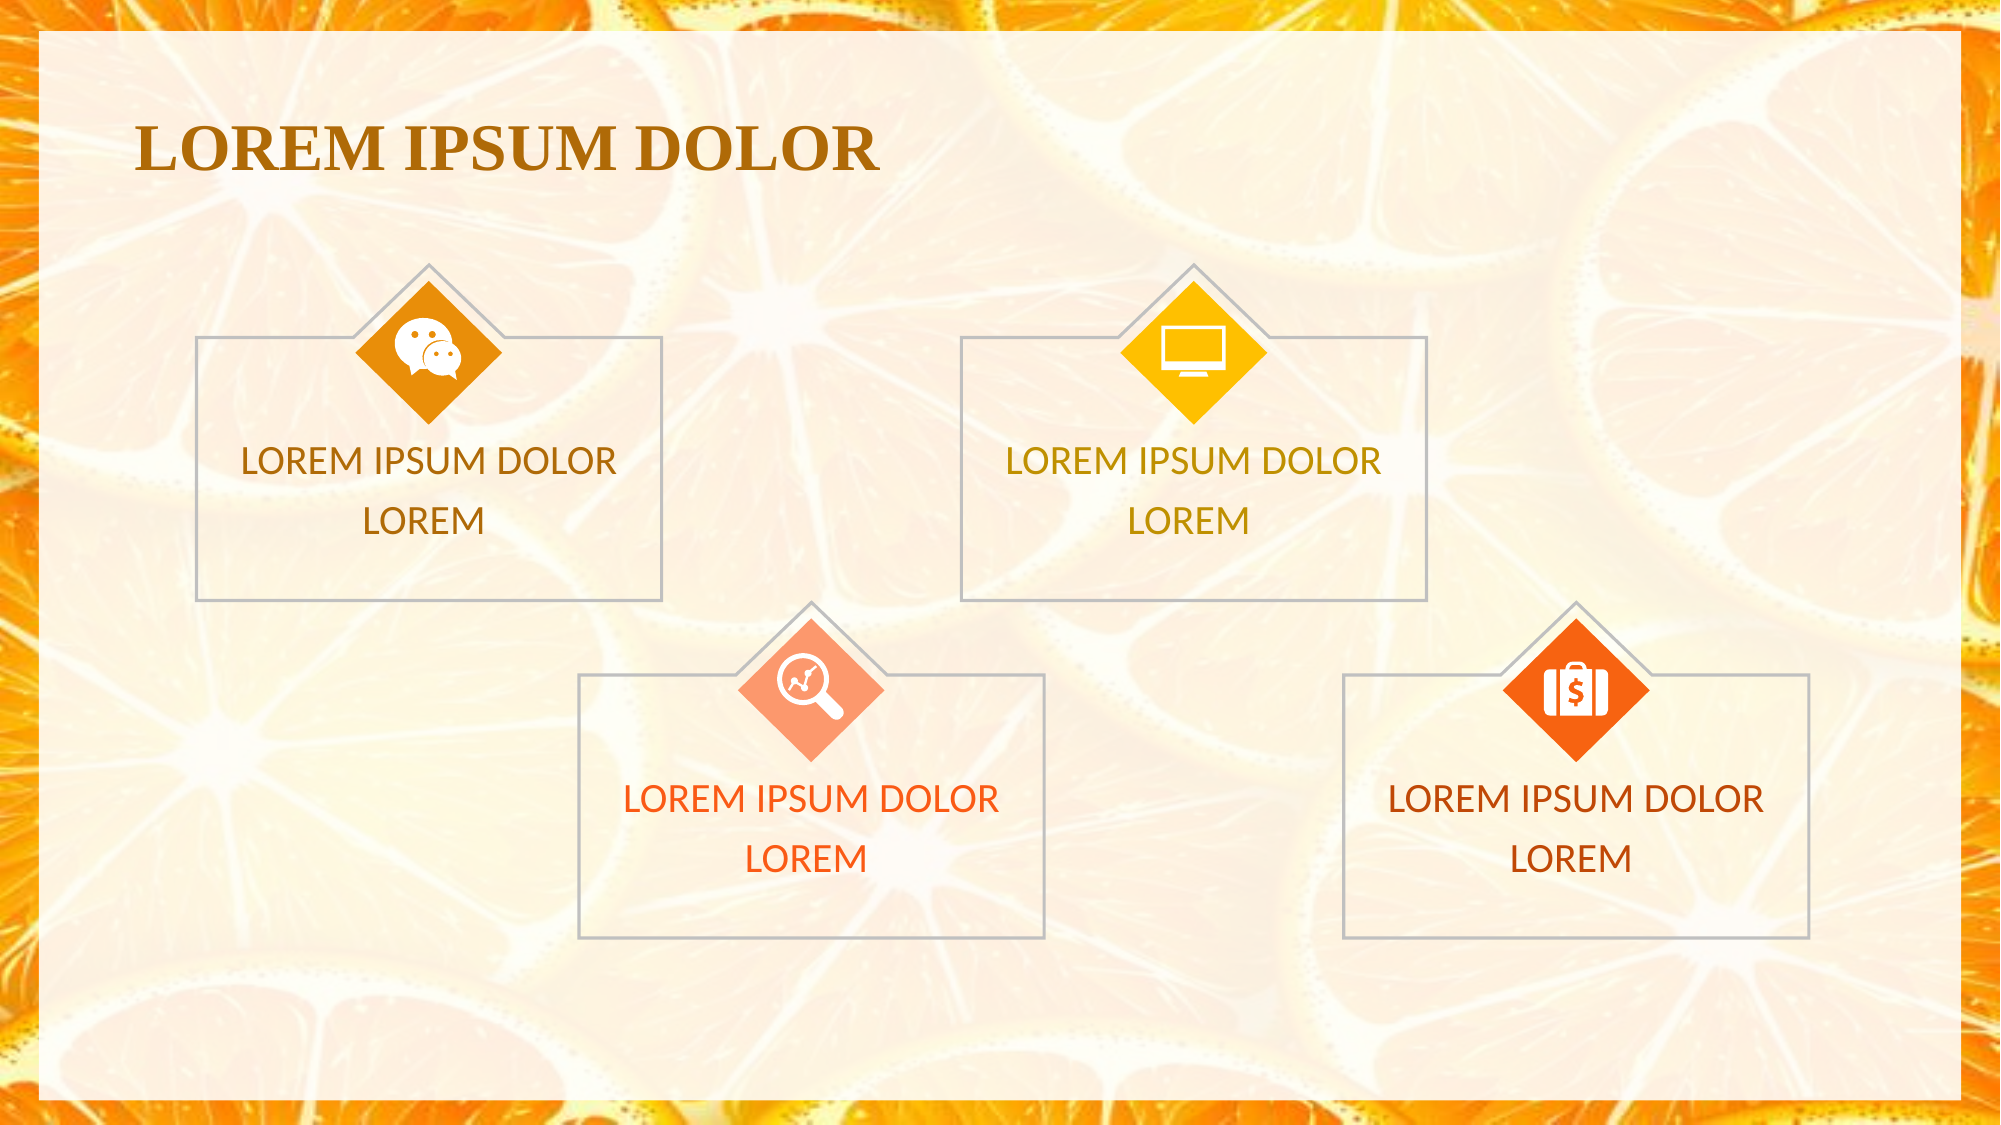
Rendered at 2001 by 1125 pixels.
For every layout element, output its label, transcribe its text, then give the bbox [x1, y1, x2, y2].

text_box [578, 602, 1045, 939]
text_box LOREM IPSUM DOLOR [119, 77, 1880, 193]
picture [0, 0, 2000, 1125]
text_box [196, 264, 662, 601]
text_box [961, 264, 1427, 601]
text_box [1343, 602, 1809, 939]
